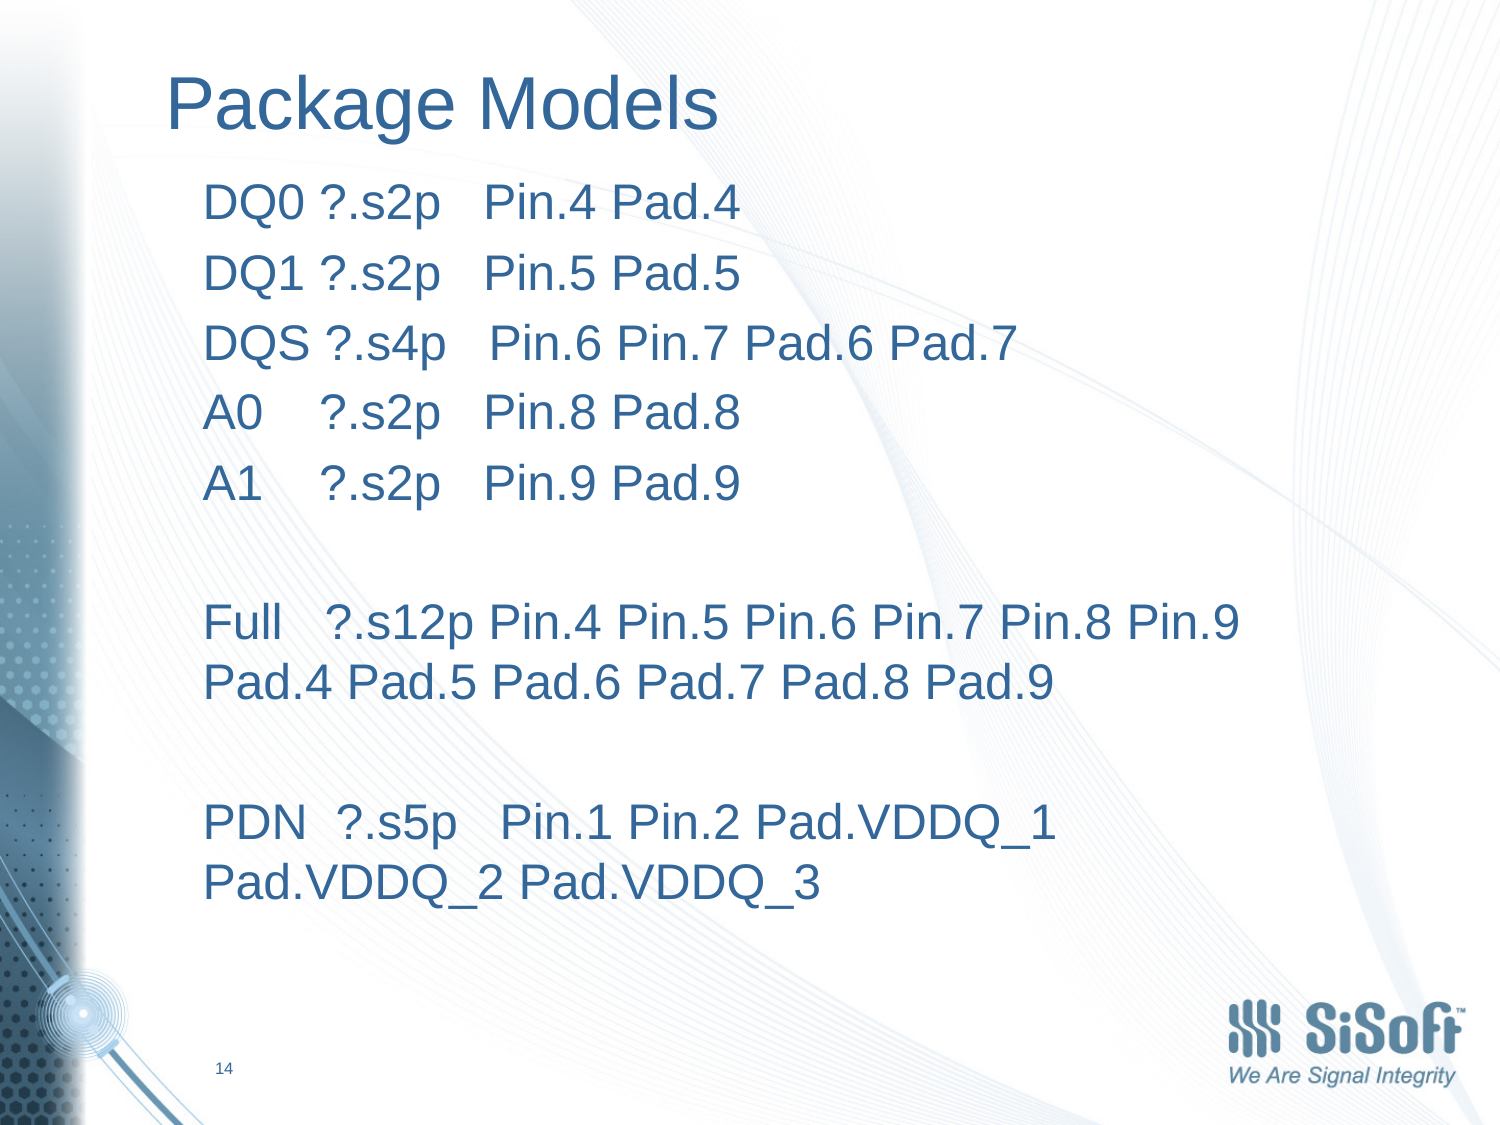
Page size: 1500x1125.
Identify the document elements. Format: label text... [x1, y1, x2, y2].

title Package Models [150, 24, 1300, 175]
footer 14 [200, 1050, 975, 1104]
picture [0, 0, 1500, 1125]
list DQ0 ?.s2p Pin.4 Pad.4 DQ1 ?.s2p Pin.5 Pad.5 DQS ?.s4p Pin.6 Pin.7 Pad.6 Pad.7 A0 ?.s2p Pin.8 Pad.8 A1 ?.s2p Pin.9 Pad.9 Full ?.s12p Pin.4 Pin.5 Pin.6 Pin.7 Pin.8 Pin.9 Pad.4 Pad.5 Pad.6 Pad.7 Pad.8 Pad.9 PDN ?.s5p Pin.1 Pin.2 Pad.VDDQ_1 Pad.VDDQ_2 Pad.VDDQ_3 [187, 162, 1363, 963]
